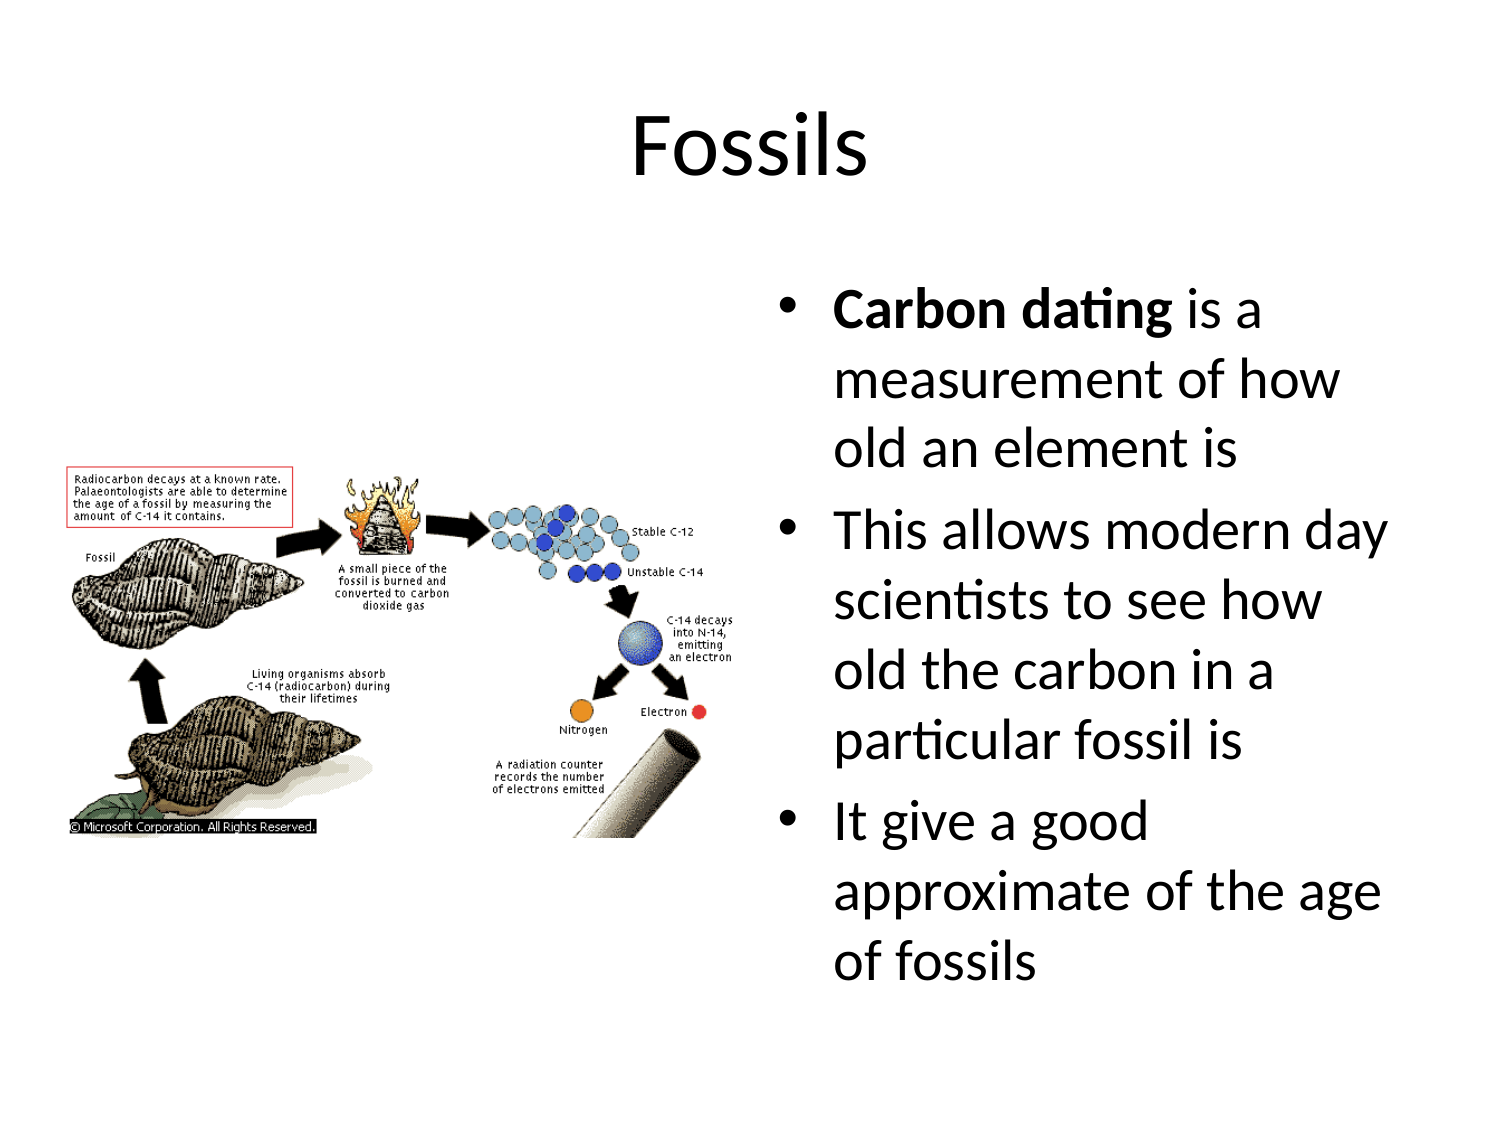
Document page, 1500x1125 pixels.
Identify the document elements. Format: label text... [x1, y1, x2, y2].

list Carbon dating is a measurement of how old an element is This allows modern day scientists to see how old the carbon in a particular fossil is It give a good approximate of the age of fossils [762, 262, 1425, 1005]
picture [62, 462, 742, 838]
title Fossils [75, 45, 1425, 233]
